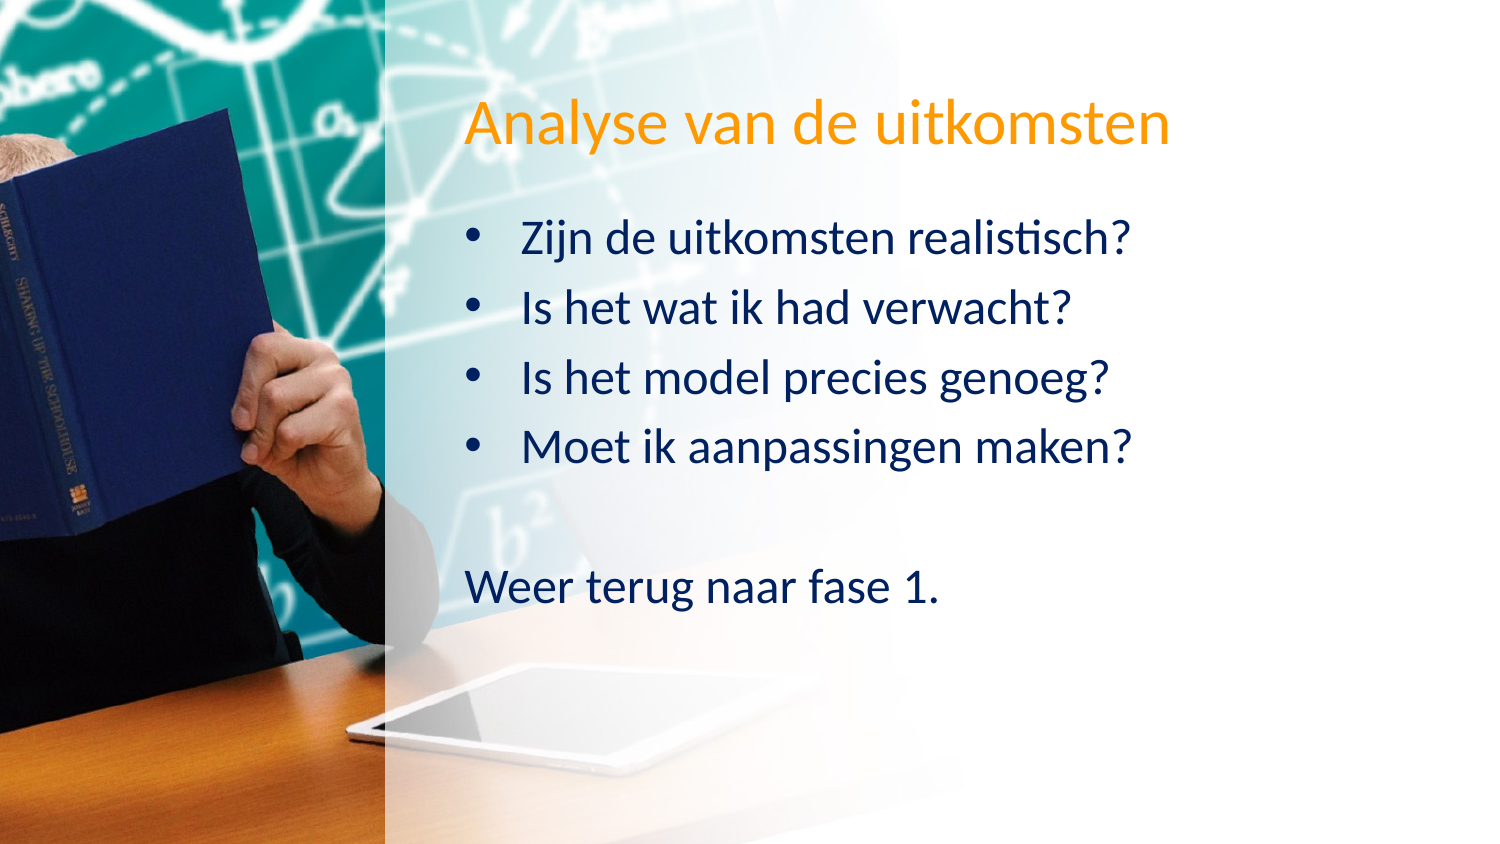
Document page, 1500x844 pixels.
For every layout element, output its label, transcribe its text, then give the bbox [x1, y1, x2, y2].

title Analyse van de uitkomsten [449, 71, 1427, 166]
picture [0, 0, 1500, 844]
list Zijn de uitkomsten realistisch? Is het wat ik had verwacht? Is het model precies genoeg? Moet ik aanpassingen maken? Weer terug naar fase 1. [449, 196, 1427, 773]
